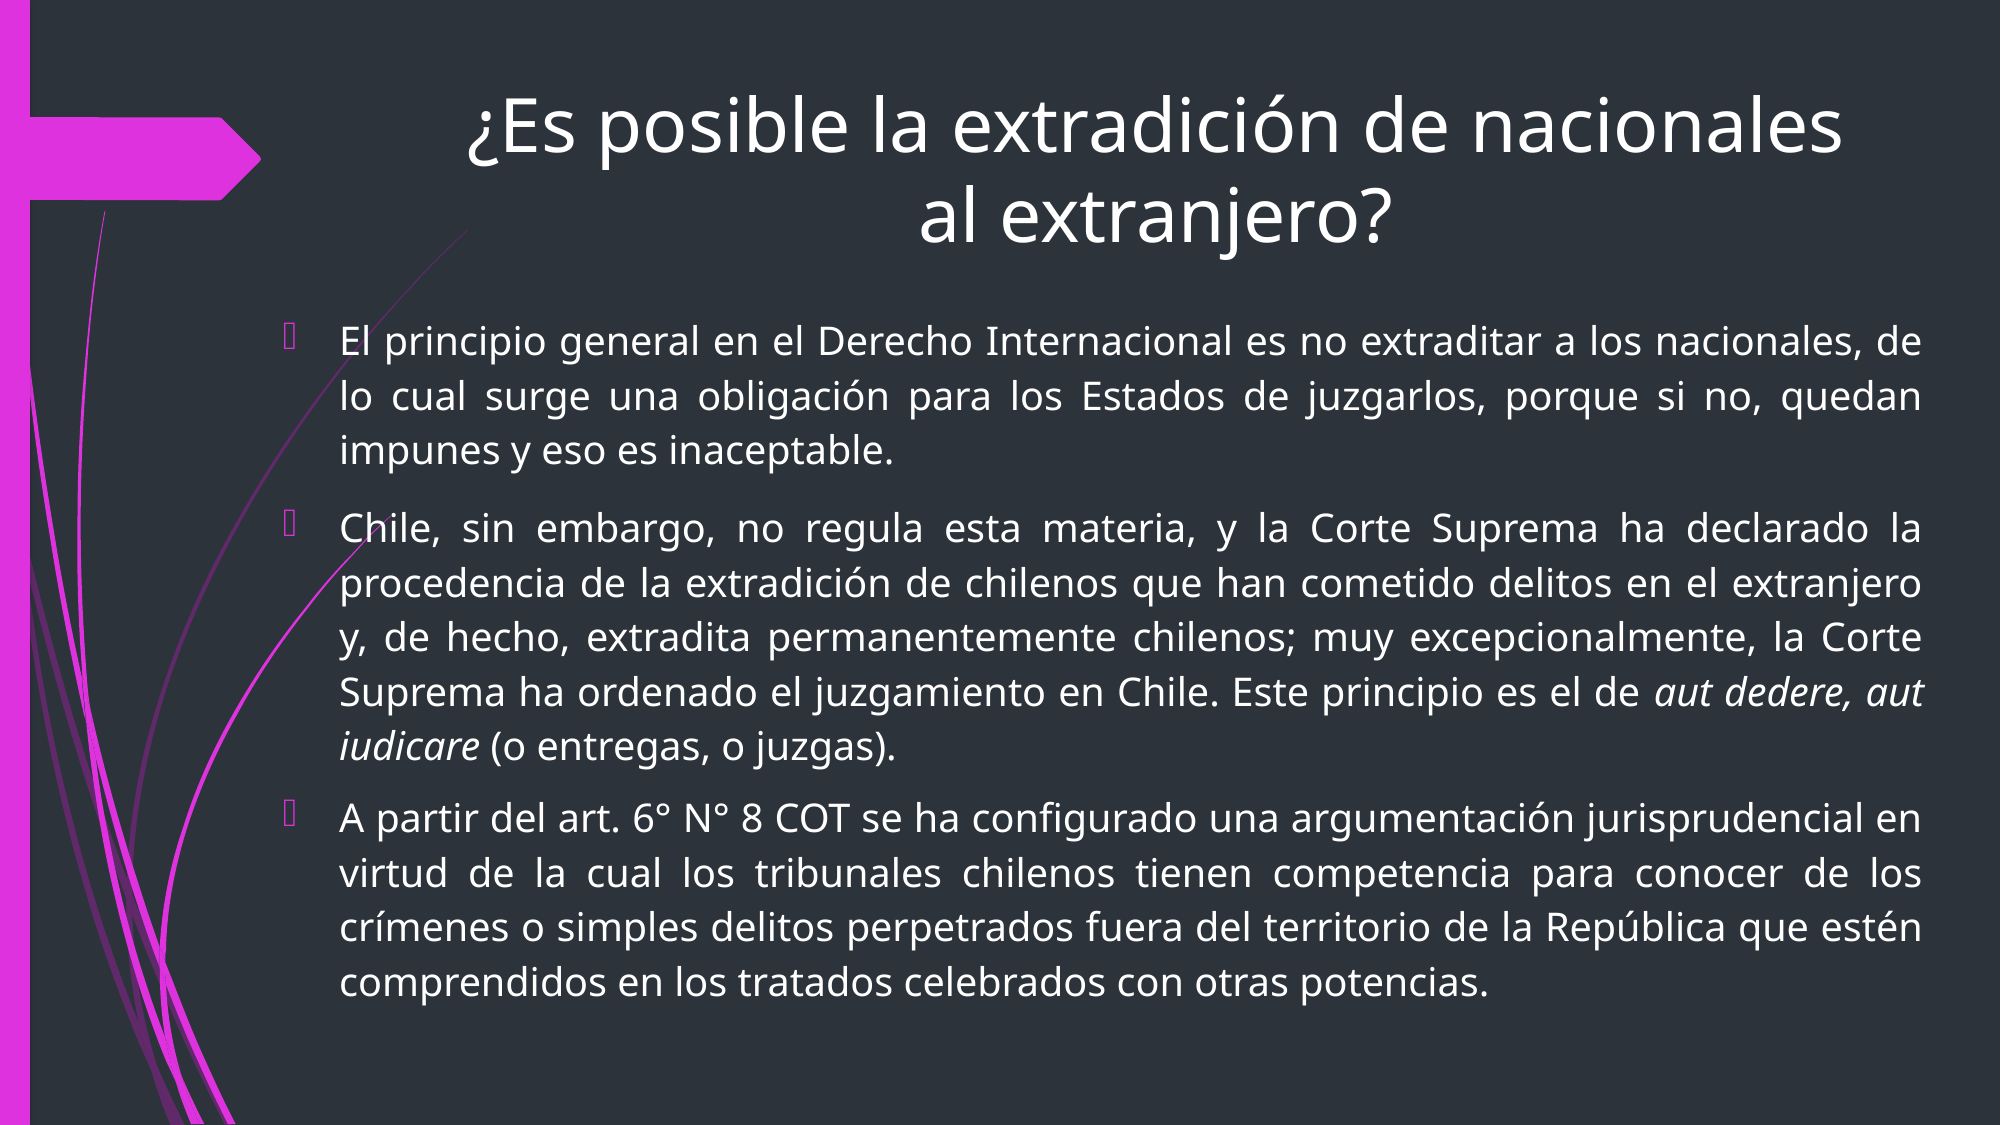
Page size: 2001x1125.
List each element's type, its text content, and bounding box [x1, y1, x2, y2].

title ¿Es posible la extradición de nacionales al extranjero? [425, 70, 1888, 281]
list El principio general en el Derecho Internacional es no extraditar a los nacionales, de lo cual surge una obligación para los Estados de juzgarlos, porque si no, quedan impunes y eso es inaceptable. Chile, sin embargo, no regula esta materia, y la Corte Suprema ha declarado la procedencia de la extradición de chilenos que han cometido delitos en el extranjero y, de hecho, extradita permanentemente chilenos; muy excepcionalmente, la Corte Suprema ha ordenado el juzgamiento en Chile. Este principio es el de aut dedere, aut iudicare (o entregas, o juzgas). A partir del art. 6° N° 8 COT se ha configurado una argumentación jurisprudencial en virtud de la cual los tribunales chilenos tienen competencia para conocer de los crímenes o simples delitos perpetrados fuera del territorio de la República que estén comprendidos en los tratados celebrados con otras potencias. [267, 301, 1940, 1055]
